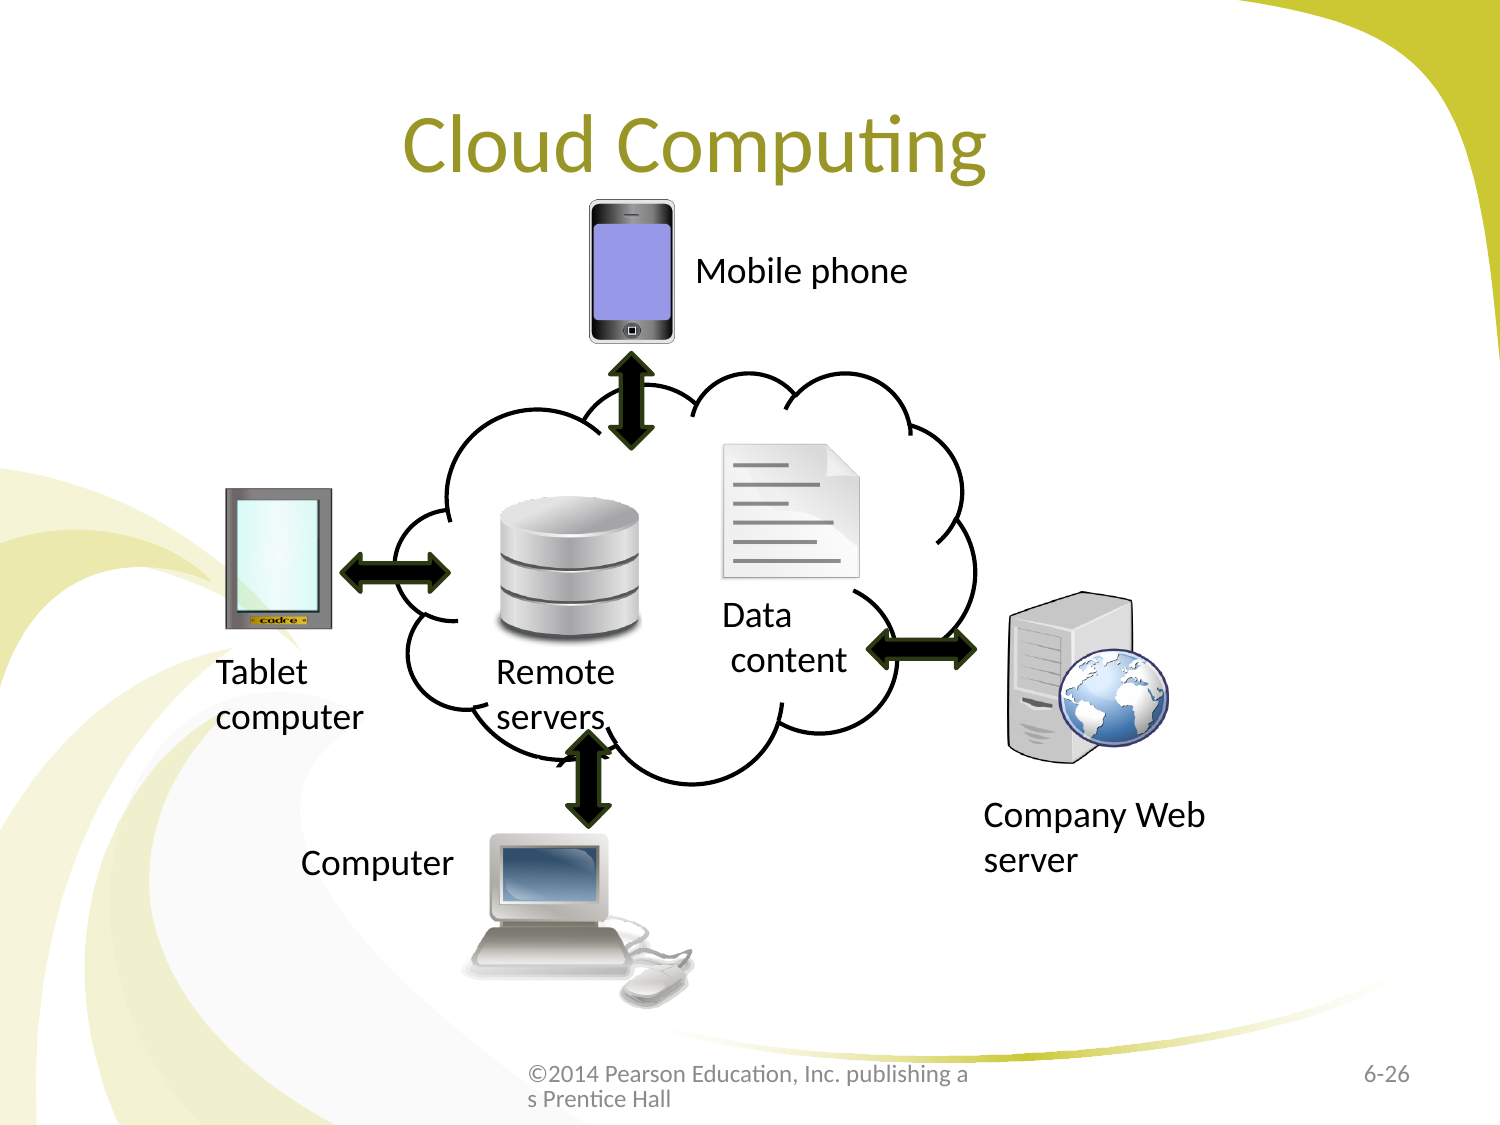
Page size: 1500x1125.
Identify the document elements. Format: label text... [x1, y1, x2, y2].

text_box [212, 199, 1213, 1013]
footer ©2014 Pearson Education, Inc. publishing as Prentice Hall [512, 1042, 988, 1103]
slide_number 6-26 [1074, 1042, 1425, 1103]
title Cloud Computing [387, 45, 1013, 198]
